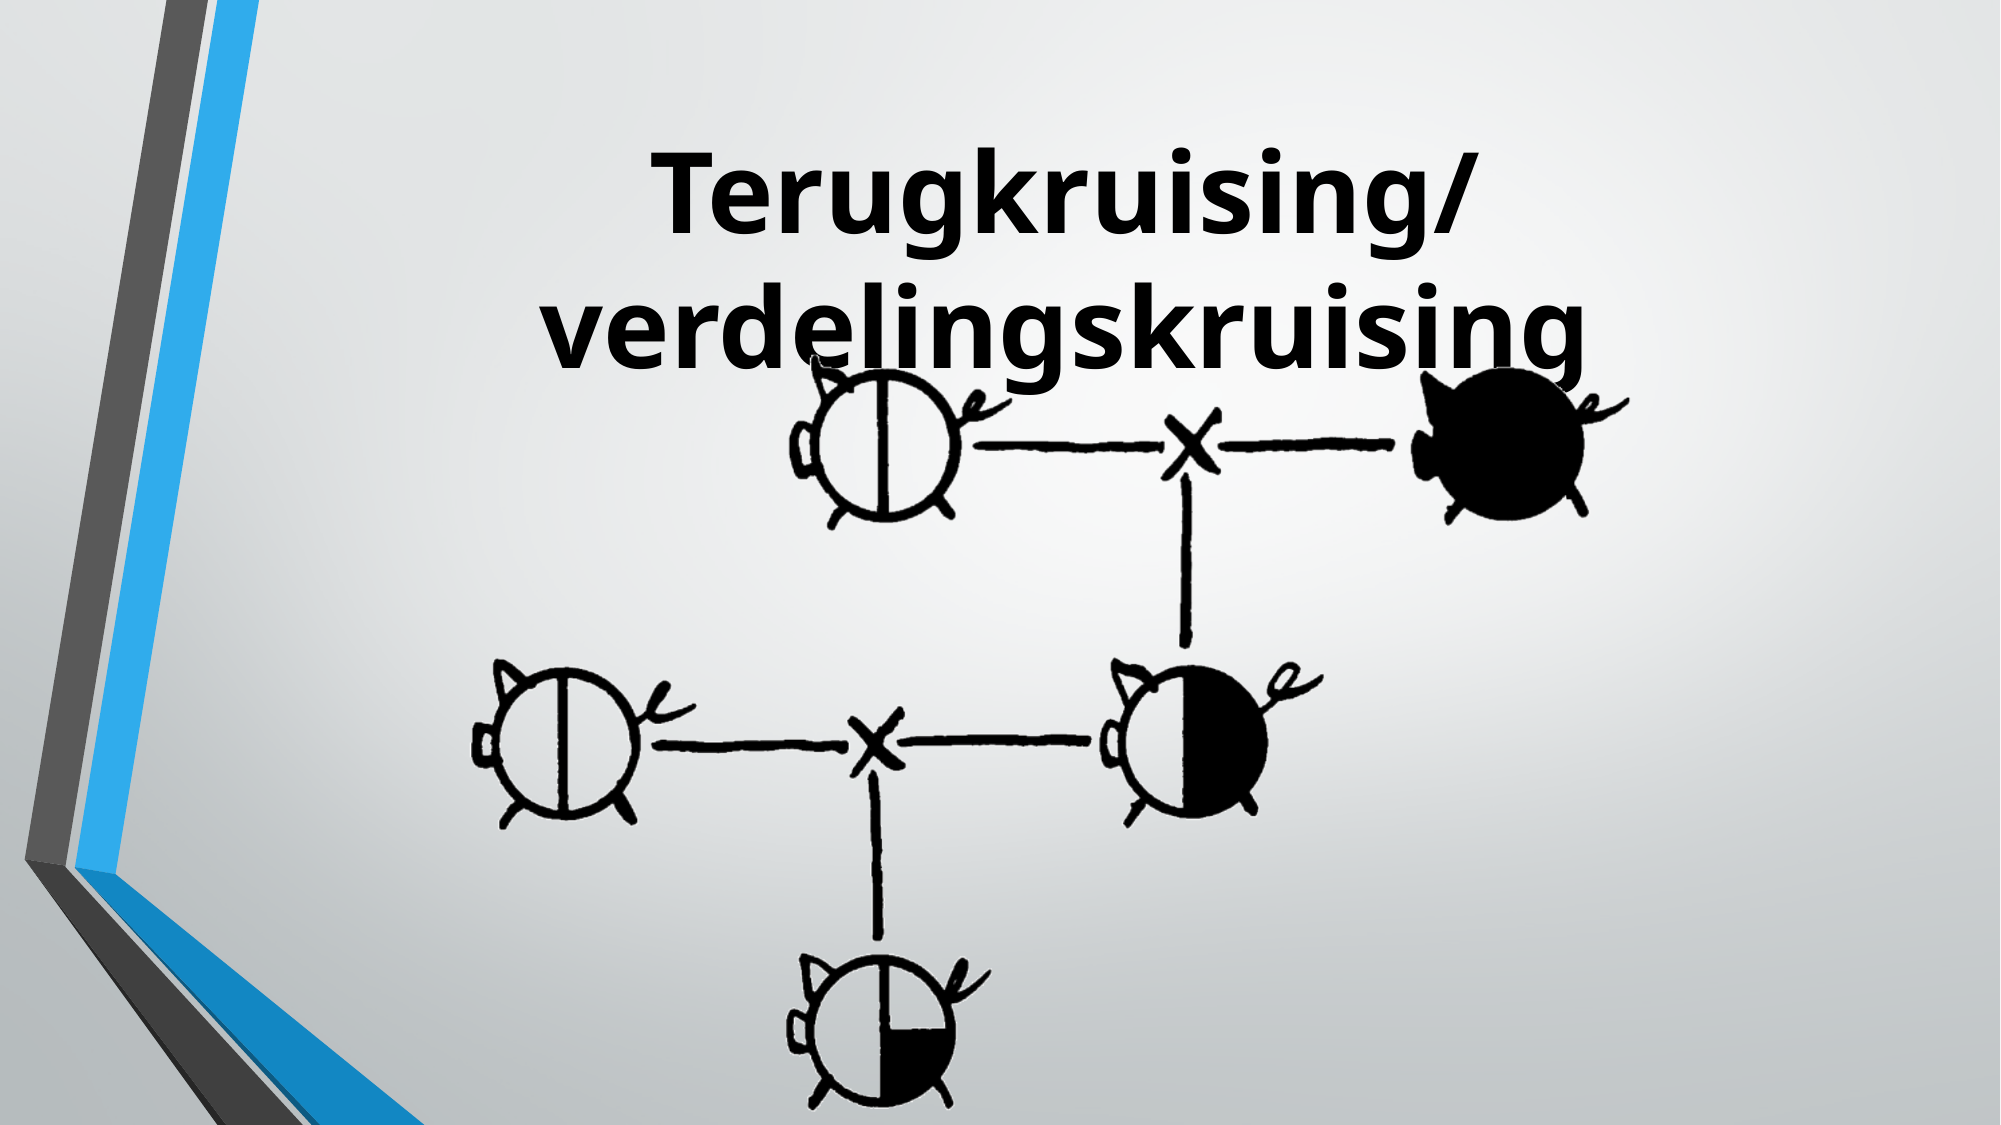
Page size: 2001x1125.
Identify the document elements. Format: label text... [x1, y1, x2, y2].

picture [462, 346, 1640, 1125]
title Terugkruising/ verdelingskruising [243, 112, 1887, 400]
